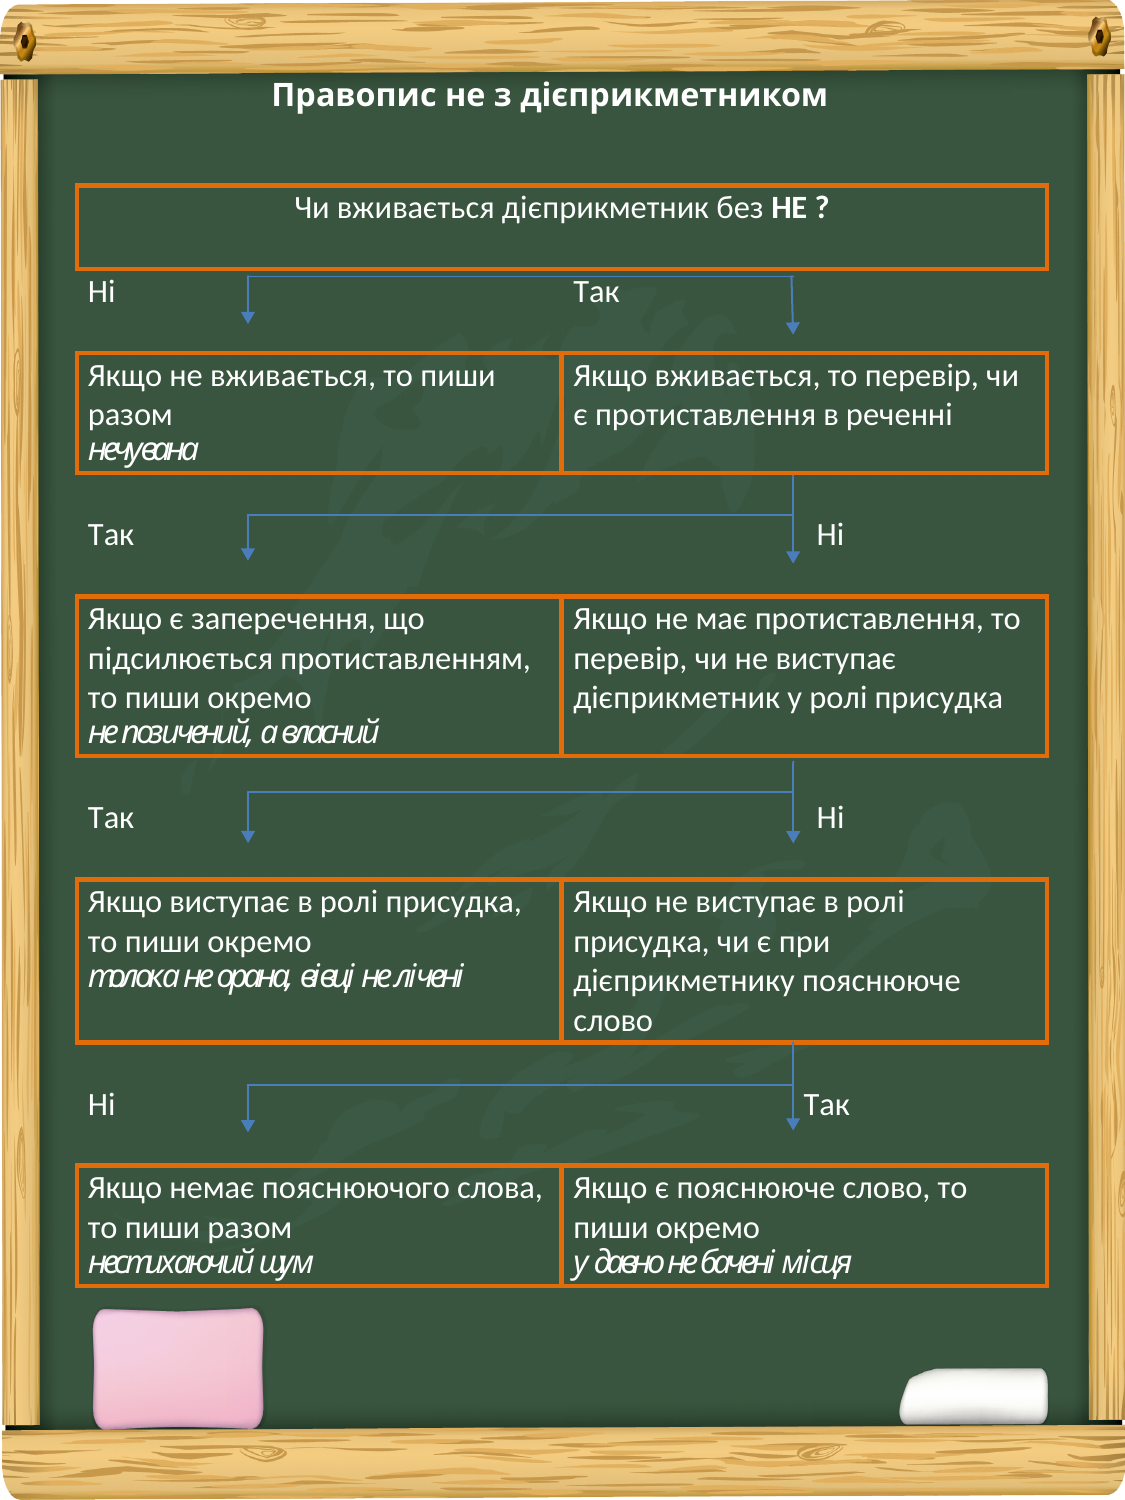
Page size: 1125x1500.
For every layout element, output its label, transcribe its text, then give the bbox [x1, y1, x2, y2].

picture [0, 0, 1125, 1500]
title Правопис не з дієприкметником [30, 60, 1069, 160]
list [74, 182, 1051, 1340]
